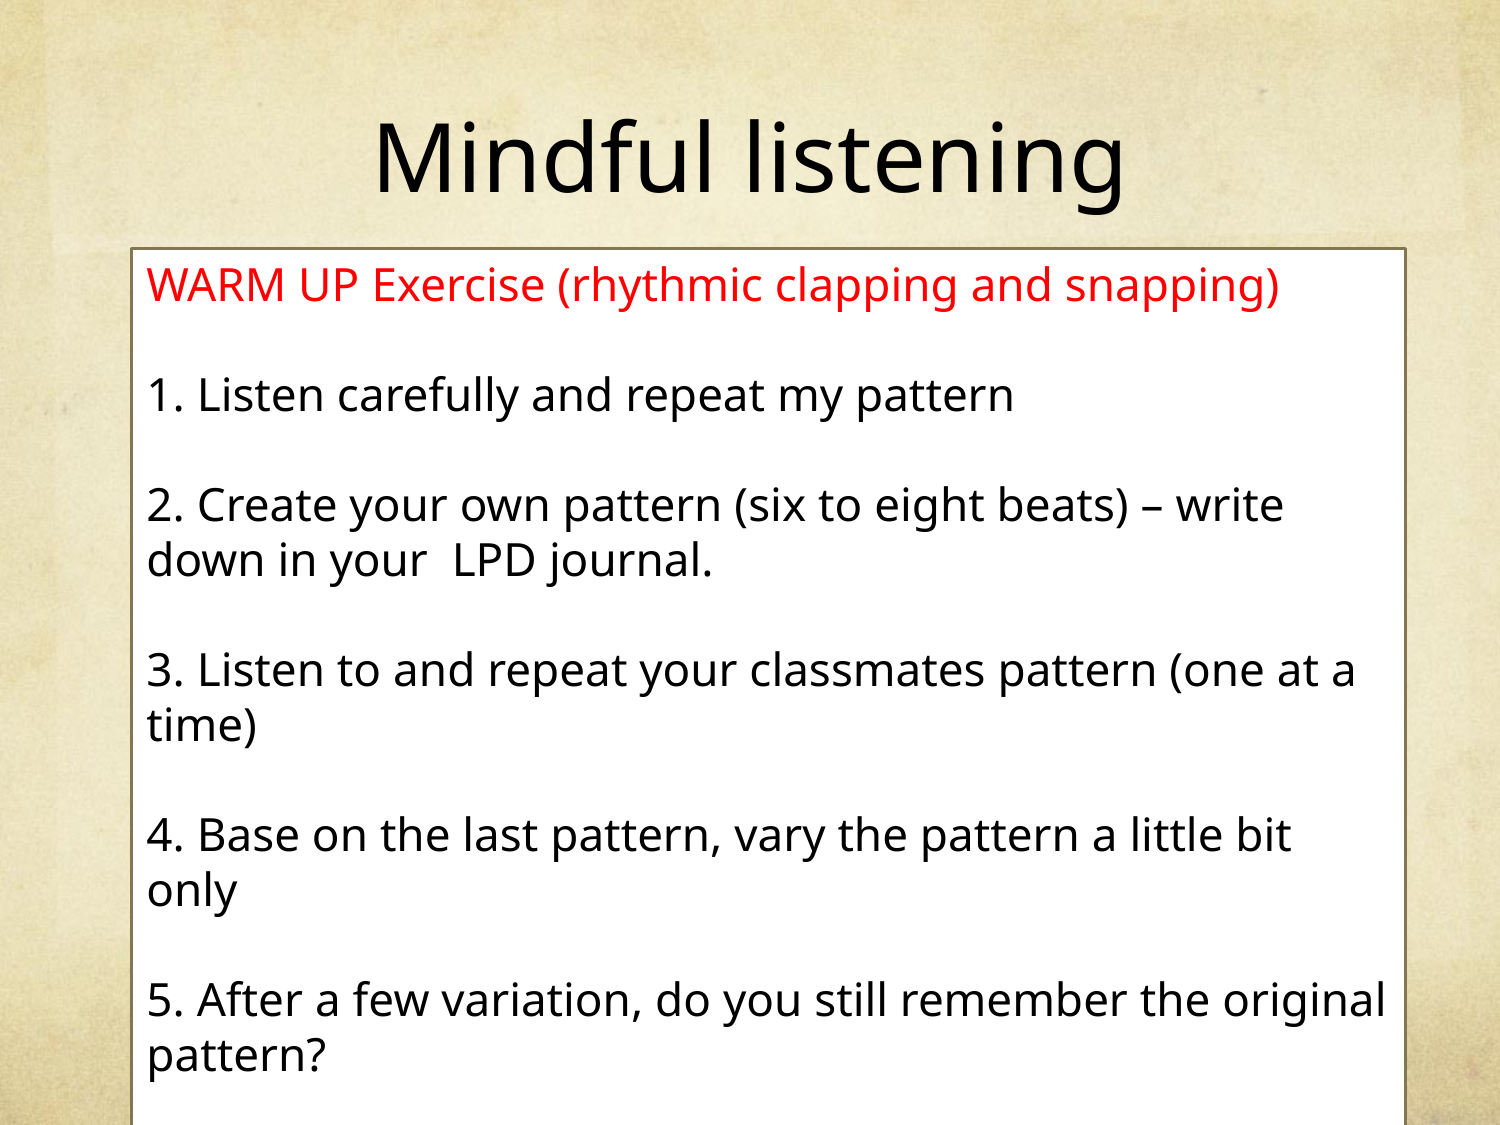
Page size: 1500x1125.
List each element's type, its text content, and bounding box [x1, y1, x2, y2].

text_box WARM UP Exercise (rhythmic clapping and snapping) 1. Listen carefully and repeat my pattern 2. Create your own pattern (six to eight beats) – write down in your LPD journal. 3. Listen to and repeat your classmates pattern (one at a time) 4. Base on the last pattern, vary the pattern a little bit only 5. After a few variation, do you still remember the original pattern? Question: Which skills are you using in this activity? [130, 247, 1407, 1125]
picture [0, 0, 1500, 1125]
title Mindful listening [150, 82, 1350, 225]
